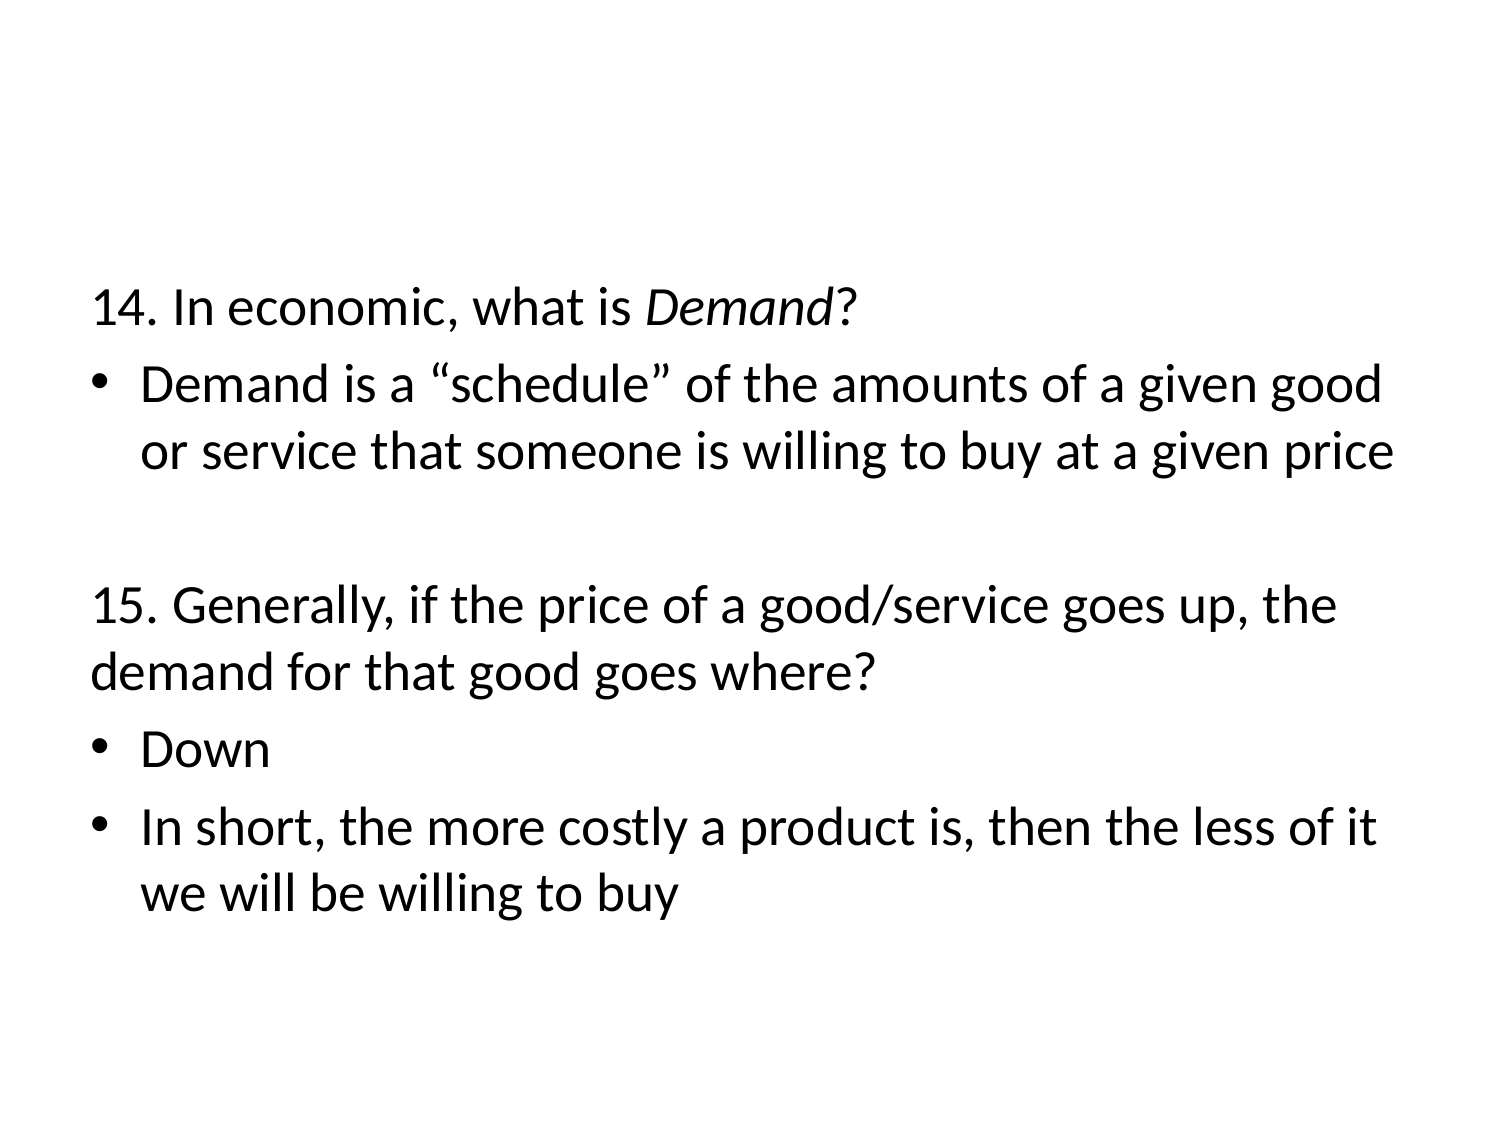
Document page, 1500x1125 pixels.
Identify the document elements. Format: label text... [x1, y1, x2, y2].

list 14. In economic, what is Demand? Demand is a “schedule” of the amounts of a given good or service that someone is willing to buy at a given price 15. Generally, if the price of a good/service goes up, the demand for that good goes where? Down In short, the more costly a product is, then the less of it we will be willing to buy [75, 262, 1425, 1005]
